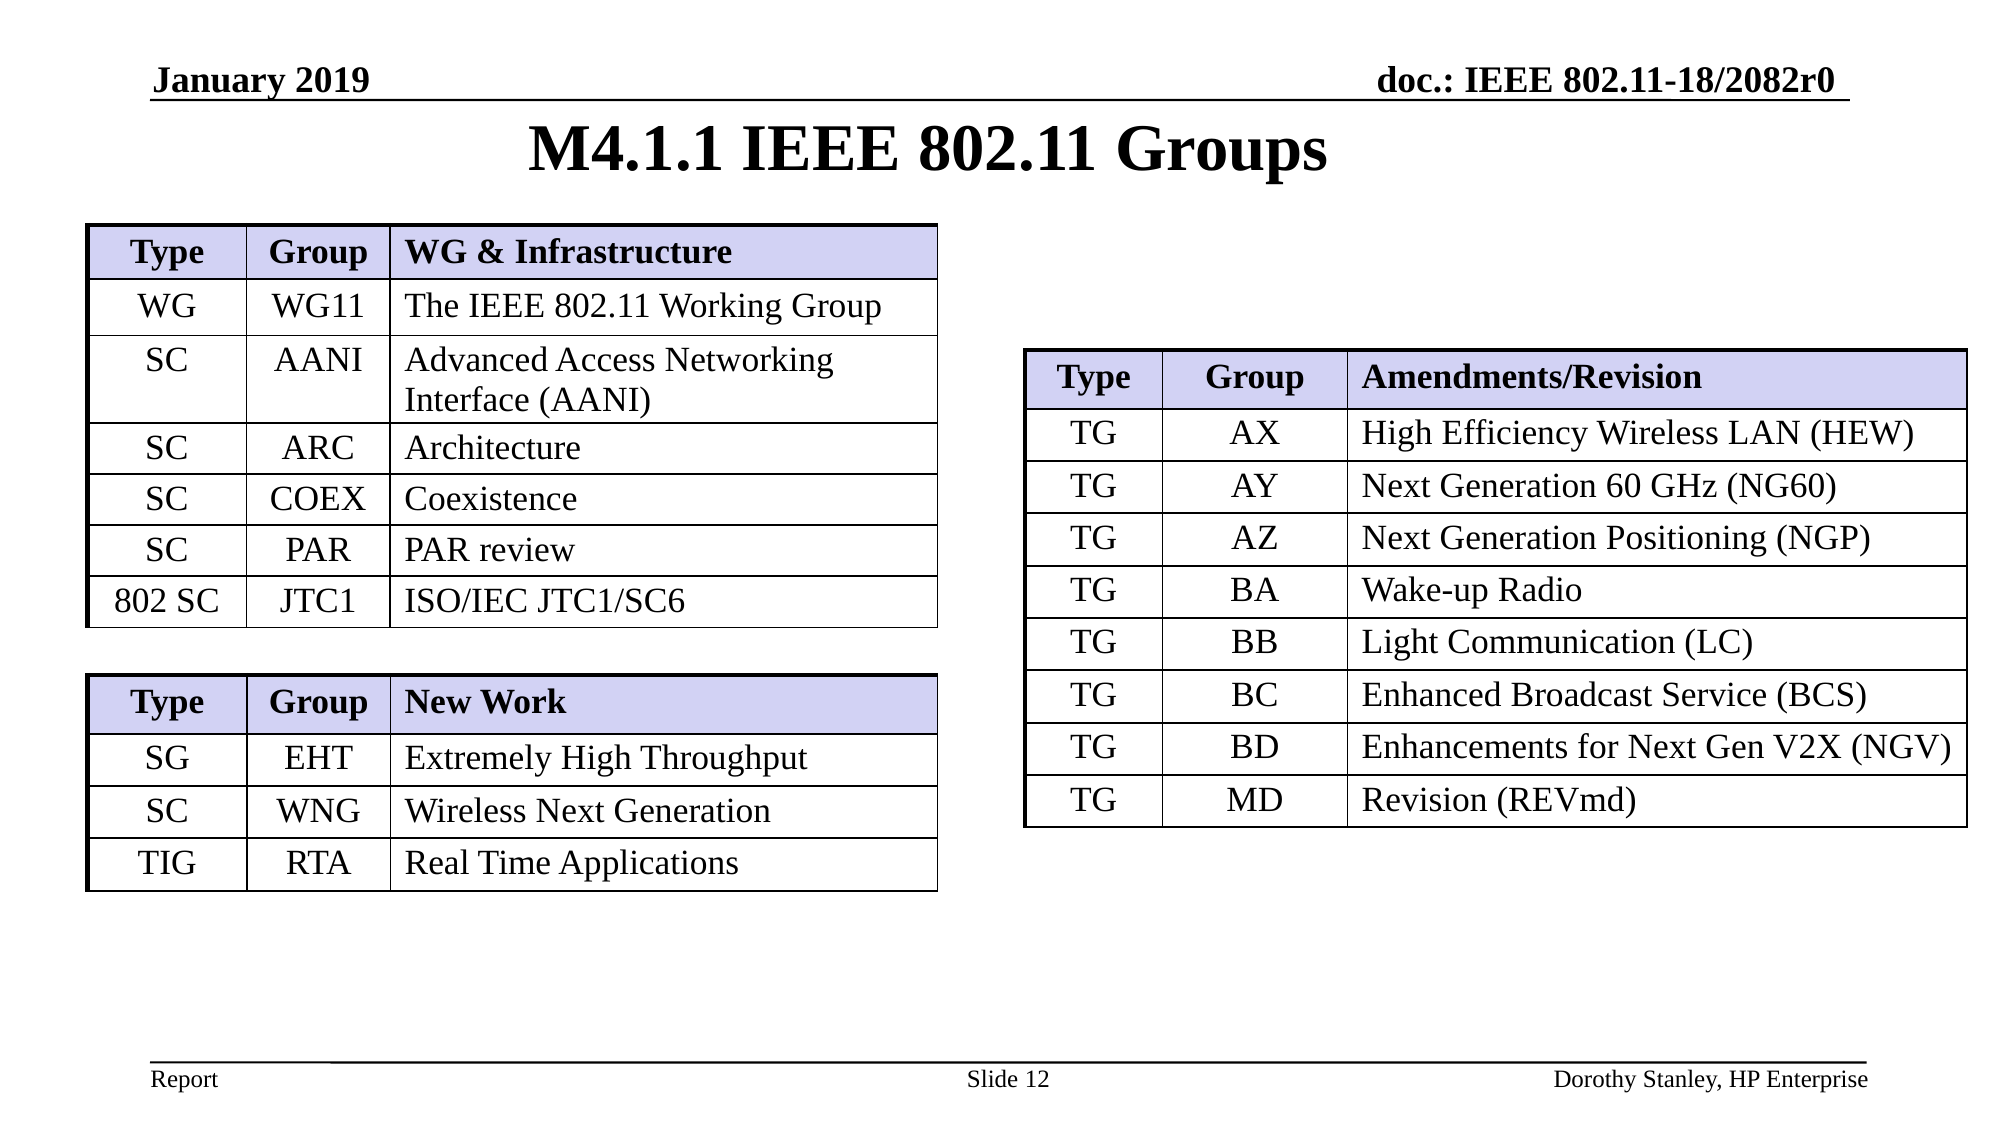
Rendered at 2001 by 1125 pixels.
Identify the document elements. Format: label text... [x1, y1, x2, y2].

table_cell SC [90, 475, 246, 524]
table_cell Advanced Access Networking Interface (AANI) [391, 336, 937, 422]
table_cell Wake-up Radio [1348, 567, 1966, 617]
table_cell SC [90, 424, 246, 473]
table_cell EHT [248, 735, 390, 785]
table_cell SC [90, 787, 246, 837]
table_cell Real Time Applications [391, 839, 937, 890]
table_header WG & Infrastructure [391, 227, 937, 278]
table_cell Extremely High Throughput [391, 735, 937, 785]
table_cell TG [1027, 619, 1162, 669]
table_header Type [90, 677, 246, 733]
table_header Group [1163, 352, 1347, 408]
table_header Group [247, 227, 389, 278]
table_cell AZ [1163, 514, 1347, 565]
table_cell ARC [247, 424, 389, 473]
table_cell AX [1163, 410, 1347, 460]
table_cell Enhanced Broadcast Service (BCS) [1348, 671, 1966, 722]
table_cell JTC1 [247, 577, 389, 627]
table_cell SG [90, 735, 246, 785]
table_cell TG [1027, 514, 1162, 565]
table_cell PAR [247, 526, 389, 575]
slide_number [152, 54, 406, 101]
table_cell WG [90, 280, 246, 335]
footer Dorothy Stanley, HP Enterprise [1512, 1061, 1869, 1093]
table_cell TG [1027, 462, 1162, 512]
table_cell MD [1163, 776, 1347, 826]
table_cell Wireless Next Generation [391, 787, 937, 837]
table_cell PAR review [391, 526, 937, 575]
table_cell WG11 [247, 280, 389, 335]
table_cell High Efficiency Wireless LAN (HEW) [1348, 410, 1966, 460]
table_cell 802 SC [90, 577, 246, 627]
table_header New Work [391, 677, 937, 733]
table_cell Enhancements for Next Gen V2X (NGV) [1348, 724, 1966, 774]
table_cell TG [1027, 671, 1162, 722]
table_header Type [1027, 352, 1162, 408]
table_cell BB [1163, 619, 1347, 669]
table_cell SC [90, 526, 246, 575]
table_cell Coexistence [391, 475, 937, 524]
table_cell Light Communication (LC) [1348, 619, 1966, 669]
table_cell Next Generation Positioning (NGP) [1348, 514, 1966, 565]
table_cell TIG [90, 839, 246, 890]
table_cell AY [1163, 462, 1347, 512]
table_header Group [248, 677, 390, 733]
table_cell COEX [247, 475, 389, 524]
title M4.1.1 IEEE 802.11 Groups [356, 105, 1519, 181]
table_cell TG [1027, 567, 1162, 617]
table_cell BD [1163, 724, 1347, 774]
table_header Amendments/Revision [1348, 352, 1966, 408]
table_cell TG [1027, 410, 1162, 460]
table_cell WNG [248, 787, 390, 837]
table_cell AANI [247, 336, 389, 422]
table_cell TG [1027, 776, 1162, 826]
table_cell TG [1027, 724, 1162, 774]
table_cell The IEEE 802.11 Working Group [391, 280, 937, 335]
table_cell Revision (REVmd) [1348, 776, 1966, 826]
table_cell SC [90, 336, 246, 422]
slide_number Slide 12 [964, 1061, 1053, 1093]
table_header Type [90, 227, 246, 278]
table_cell Next Generation 60 GHz (NG60) [1348, 462, 1966, 512]
table_cell Architecture [391, 424, 937, 473]
table_cell ISO/IEC JTC1/SC6 [391, 577, 937, 627]
table_cell BA [1163, 567, 1347, 617]
table_cell RTA [248, 839, 390, 890]
table_cell BC [1163, 671, 1347, 722]
